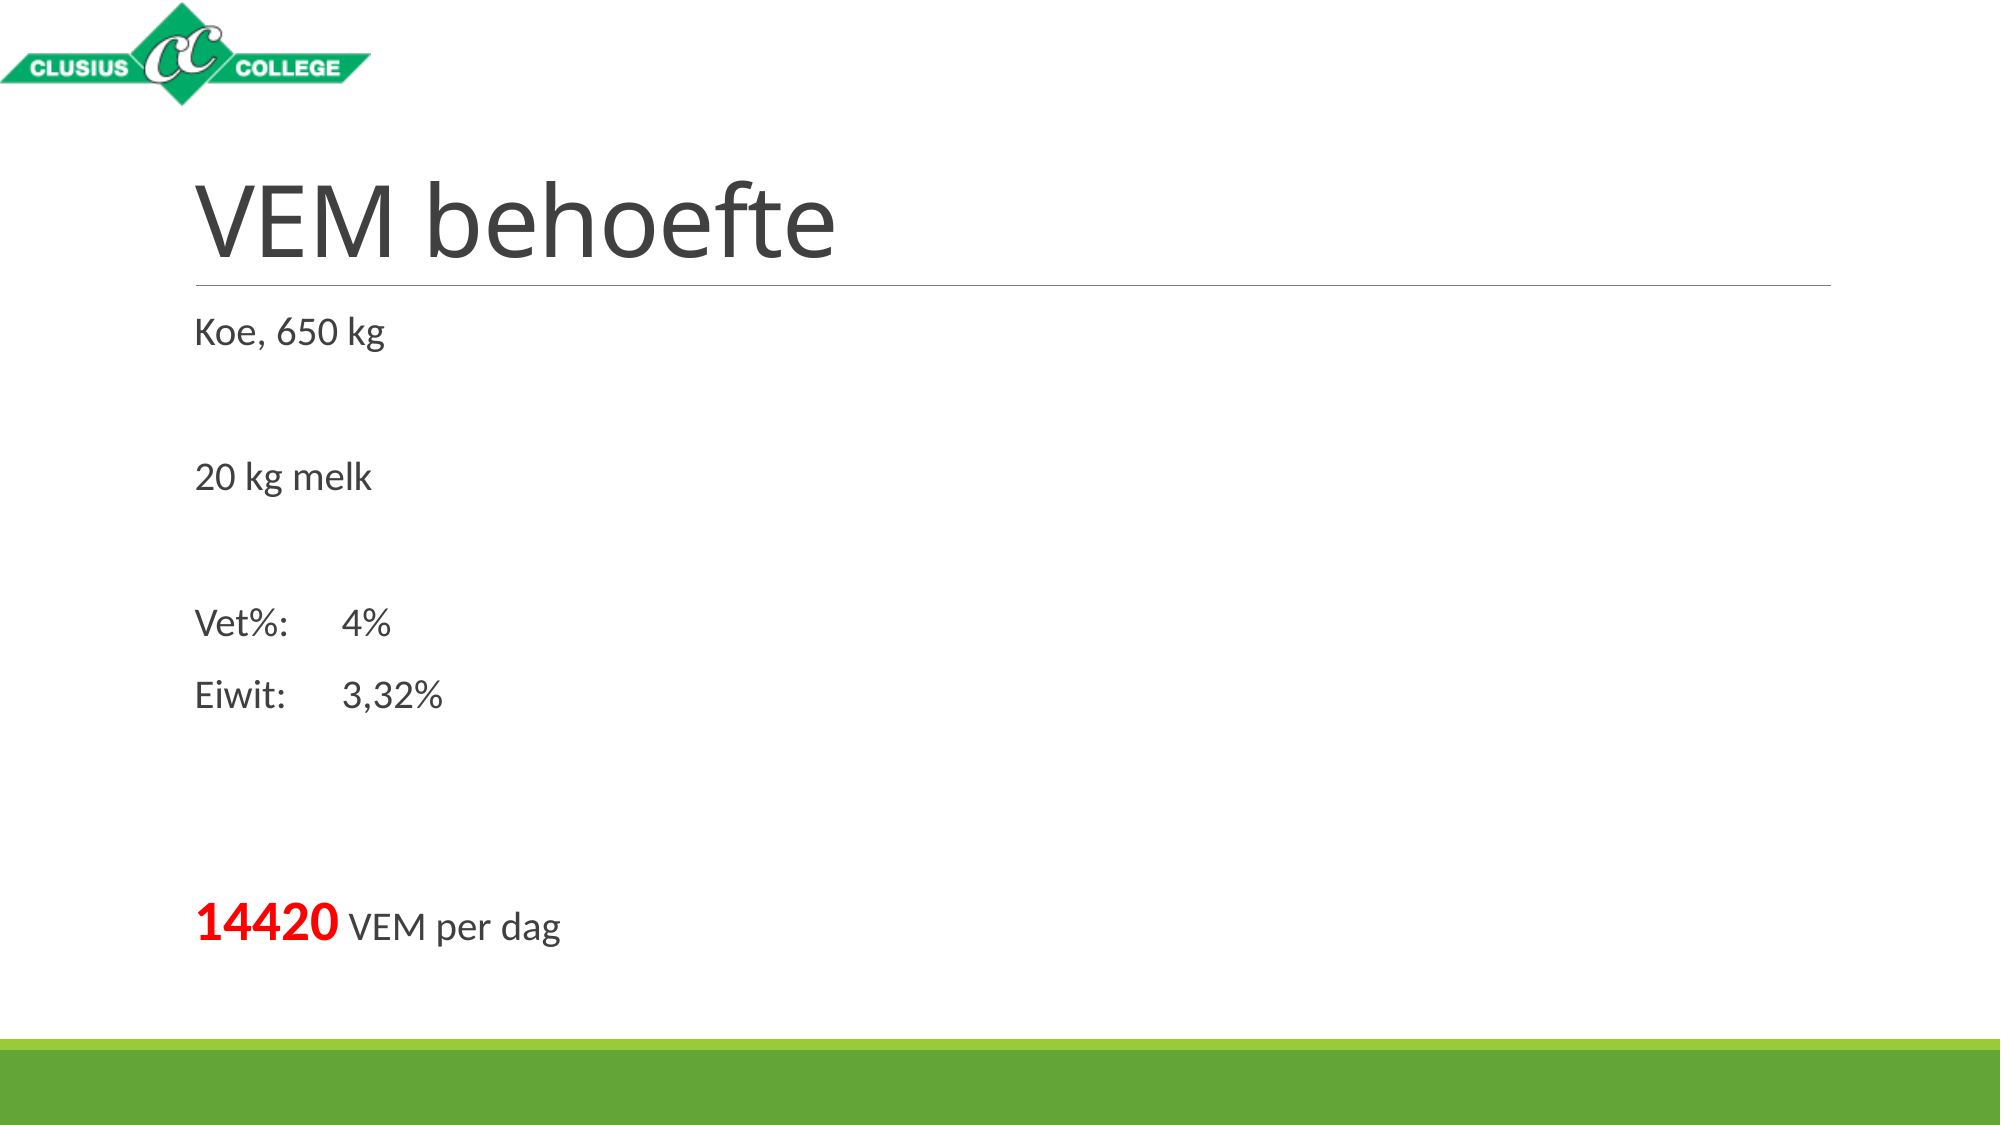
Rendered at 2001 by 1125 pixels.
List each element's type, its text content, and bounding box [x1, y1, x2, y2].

title VEM behoefte [180, 47, 1830, 285]
picture [0, 1, 371, 108]
list Koe, 650 kg 20 kg melk Vet%: 4% Eiwit: 3,32% 14420 VEM per dag [180, 302, 1830, 963]
